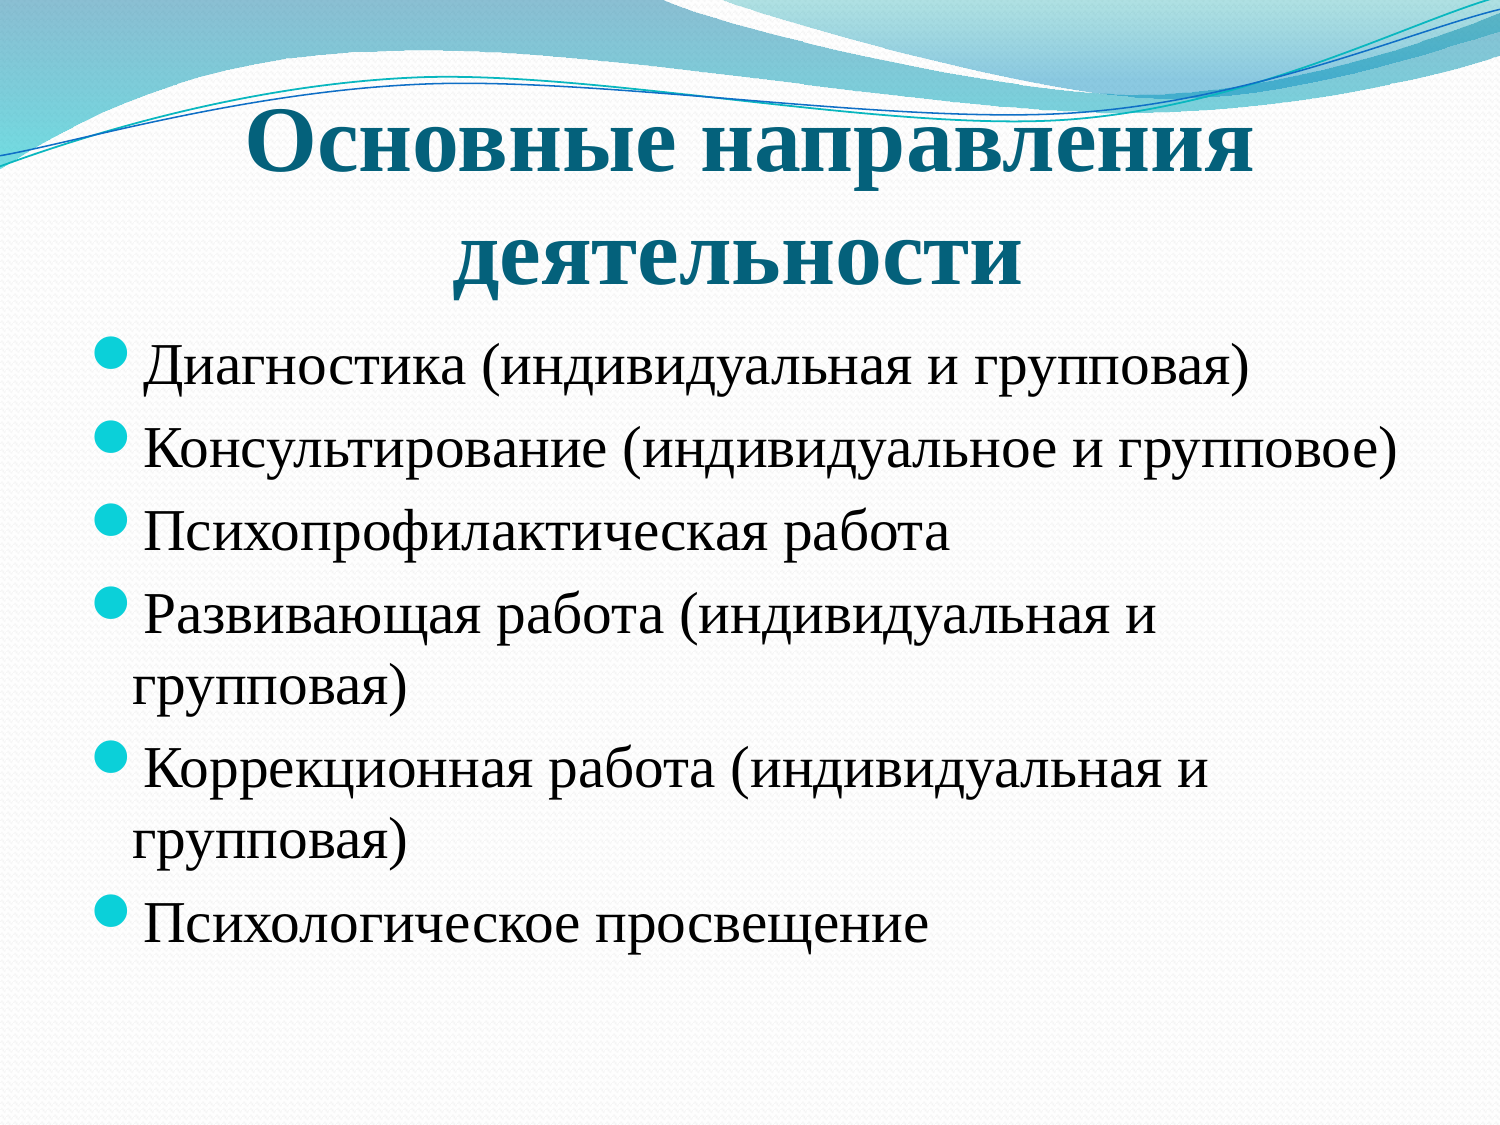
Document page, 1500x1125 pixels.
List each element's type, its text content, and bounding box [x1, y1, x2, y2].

list Диагностика (индивидуальная и групповая) Консультирование (индивидуальное и групповое) Психопрофилактическая работа Развивающая работа (индивидуальная и групповая) Коррекционная работа (индивидуальная и групповая) Психологическое просвещение [75, 317, 1425, 1038]
title Основные направления деятельности [75, 70, 1425, 303]
